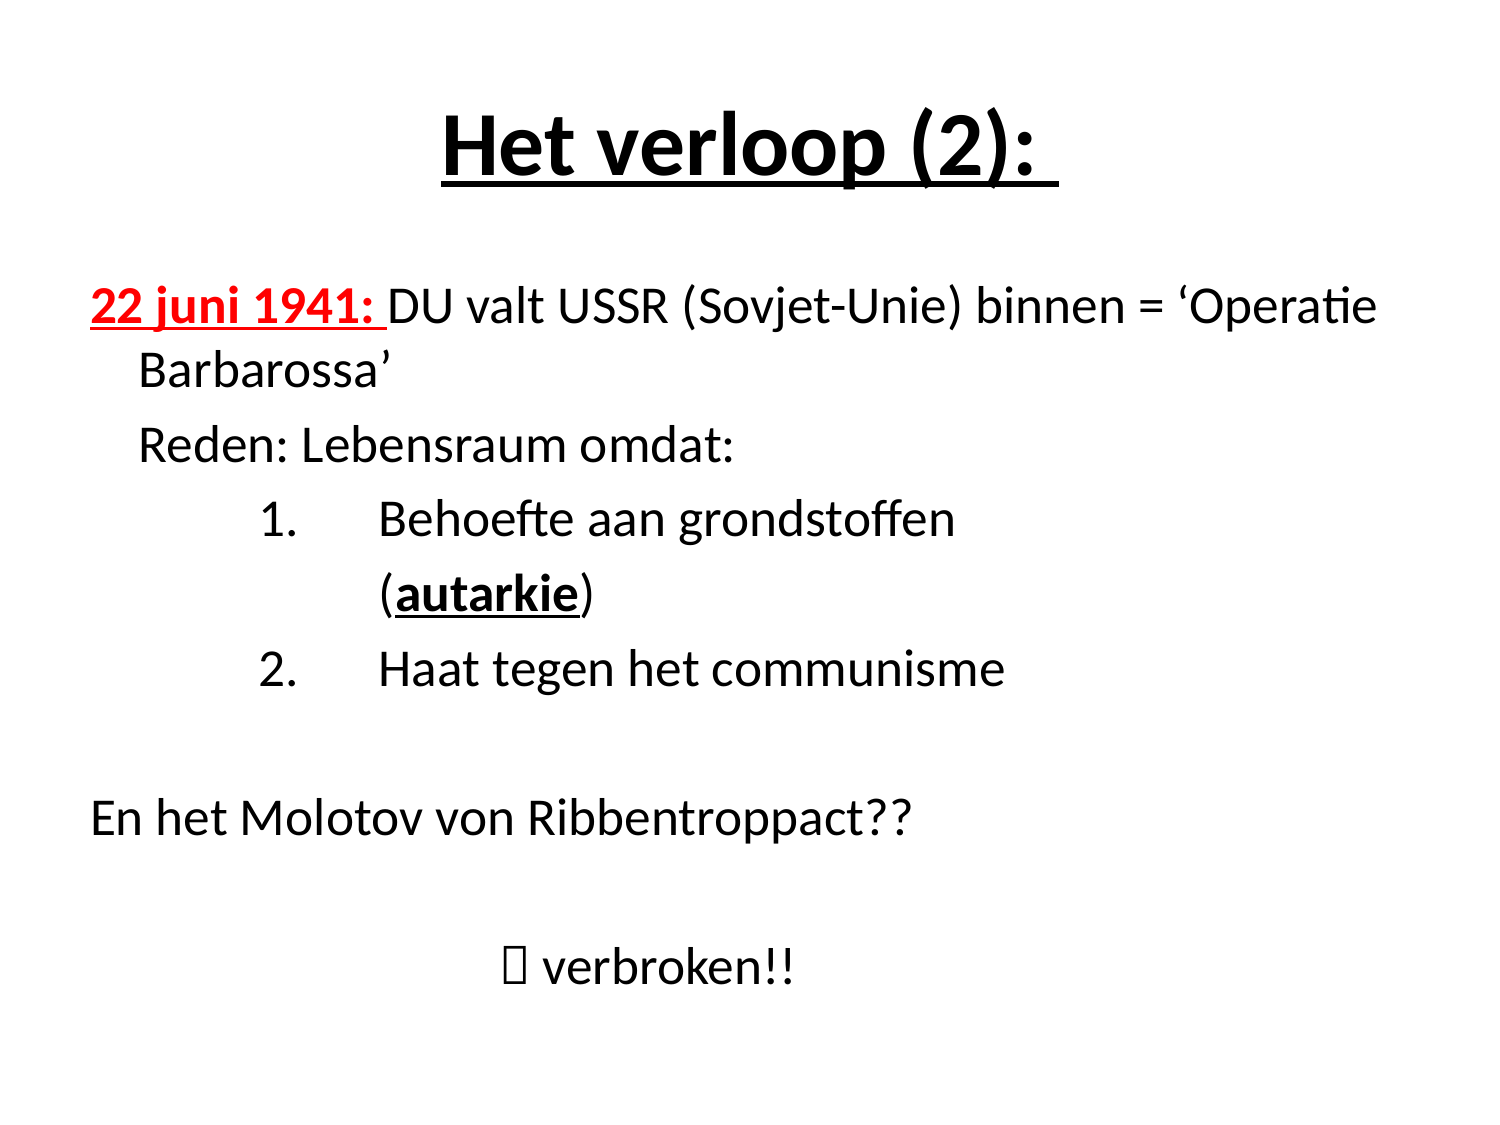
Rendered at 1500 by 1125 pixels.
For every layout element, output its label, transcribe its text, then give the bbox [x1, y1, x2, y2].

title Het verloop (2): [75, 45, 1425, 233]
list 22 juni 1941: DU valt USSR (Sovjet-Unie) binnen = ‘Operatie Barbarossa’ Reden: Lebensraum omdat: 1. Behoefte aan grondstoffen (autarkie) 2. Haat tegen het communisme En het Molotov von Ribbentroppact??  verbroken!! [75, 262, 1425, 1005]
